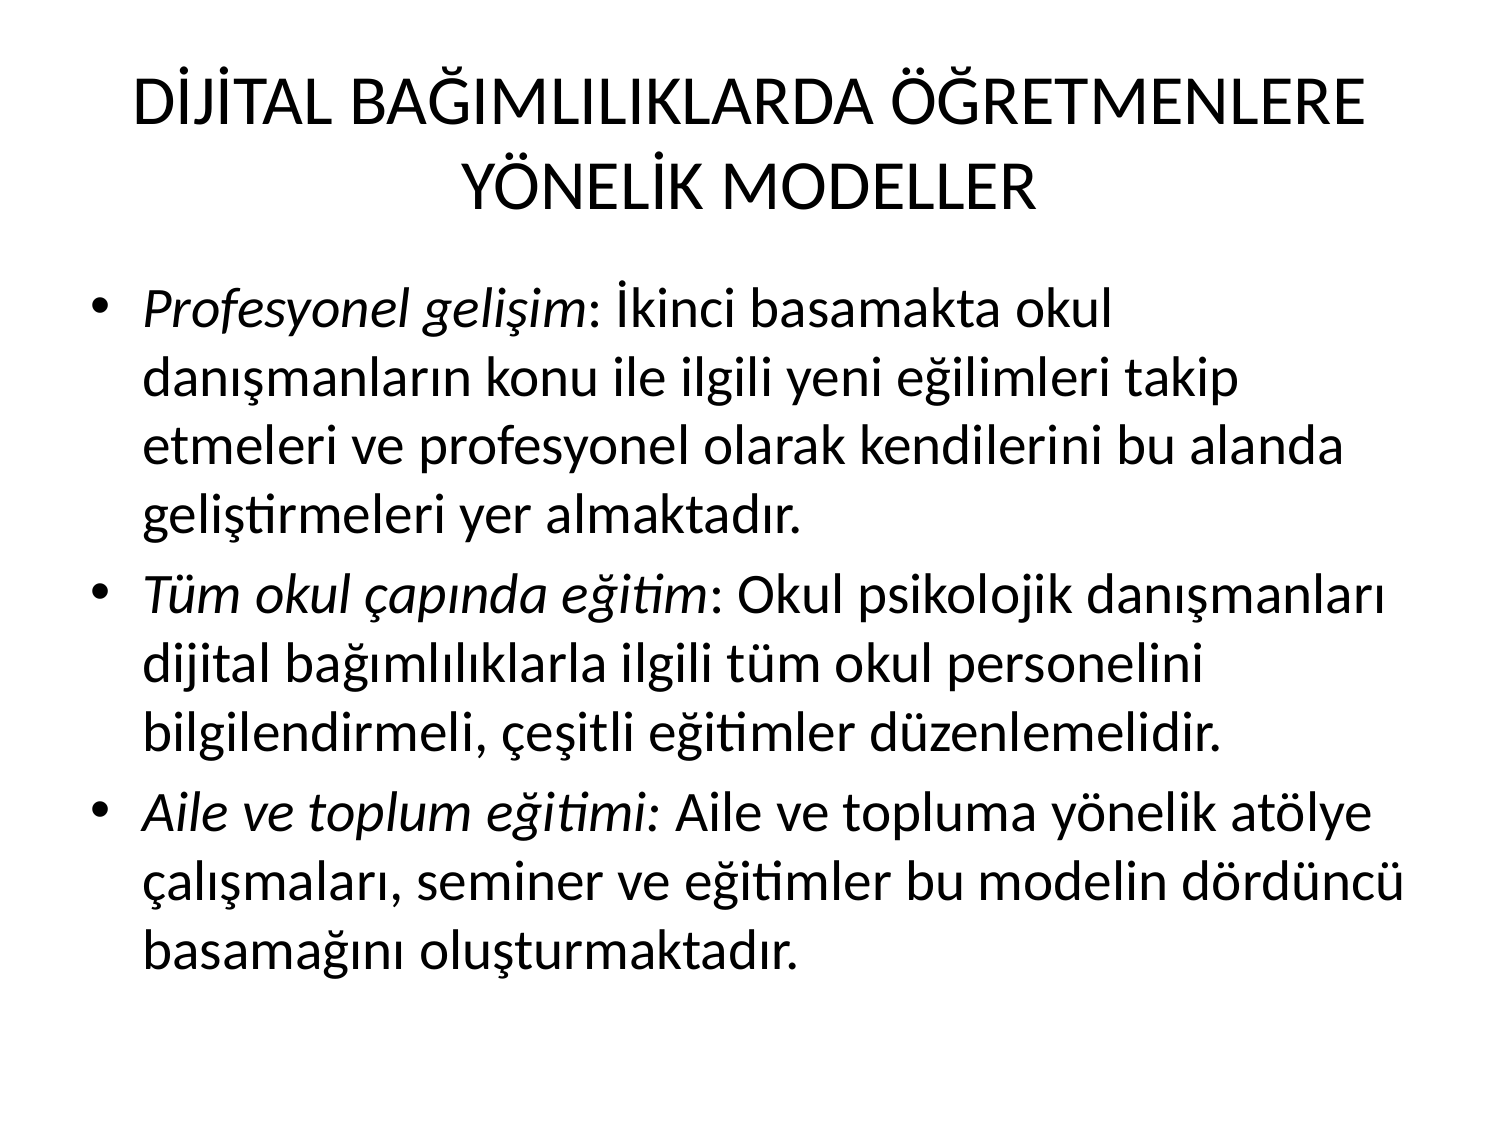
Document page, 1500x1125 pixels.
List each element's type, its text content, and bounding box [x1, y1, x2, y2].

list Profesyonel gelişim: İkinci basamakta okul danışmanların konu ile ilgili yeni eğilimleri takip etmeleri ve profesyonel olarak kendilerini bu alanda geliştirmeleri yer almaktadır. Tüm okul çapında eğitim: Okul psikolojik danışmanları dijital bağımlılıklarla ilgili tüm okul personelini bilgilendirmeli, çeşitli eğitimler düzenlemelidir. Aile ve toplum eğitimi: Aile ve topluma yönelik atölye çalışmaları, seminer ve eğitimler bu modelin dördüncü basamağını oluşturmaktadır. [75, 262, 1425, 1005]
title DİJİTAL BAĞIMLILIKLARDA ÖĞRETMENLERE YÖNELİK MODELLER [75, 45, 1425, 233]
